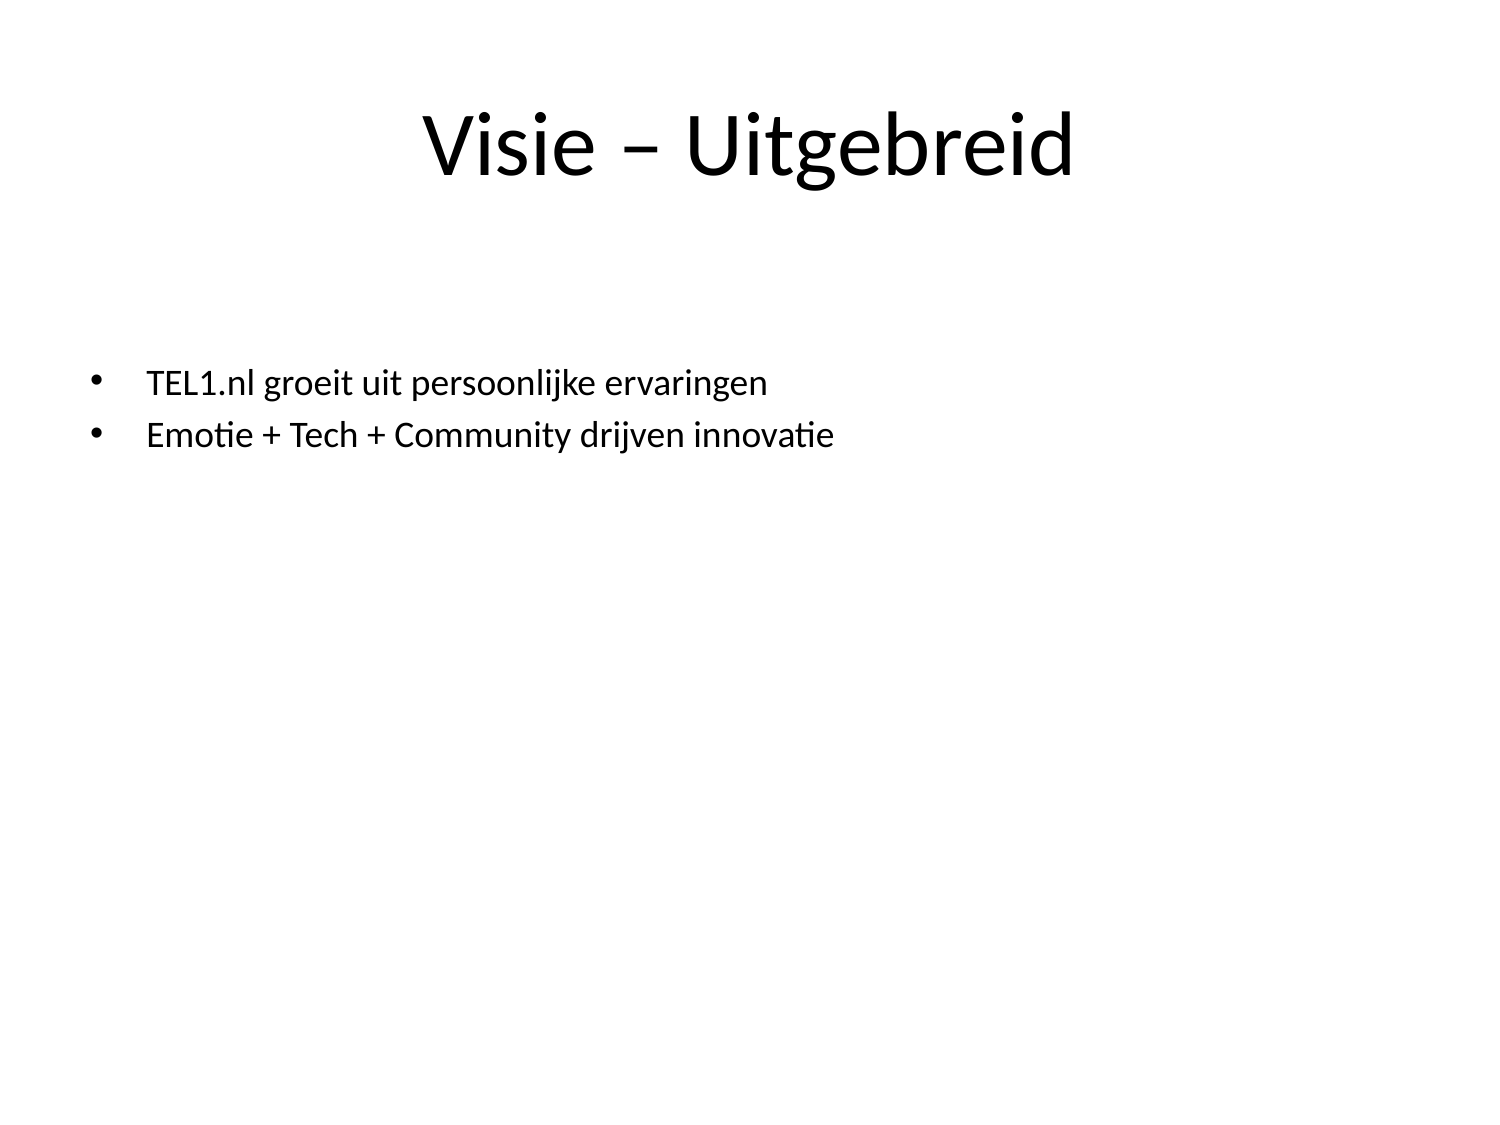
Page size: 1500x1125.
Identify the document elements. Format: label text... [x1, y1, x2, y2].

list TEL1.nl groeit uit persoonlijke ervaringen Emotie + Tech + Community drijven innovatie [75, 262, 1425, 1005]
title Visie – Uitgebreid [75, 45, 1425, 233]
